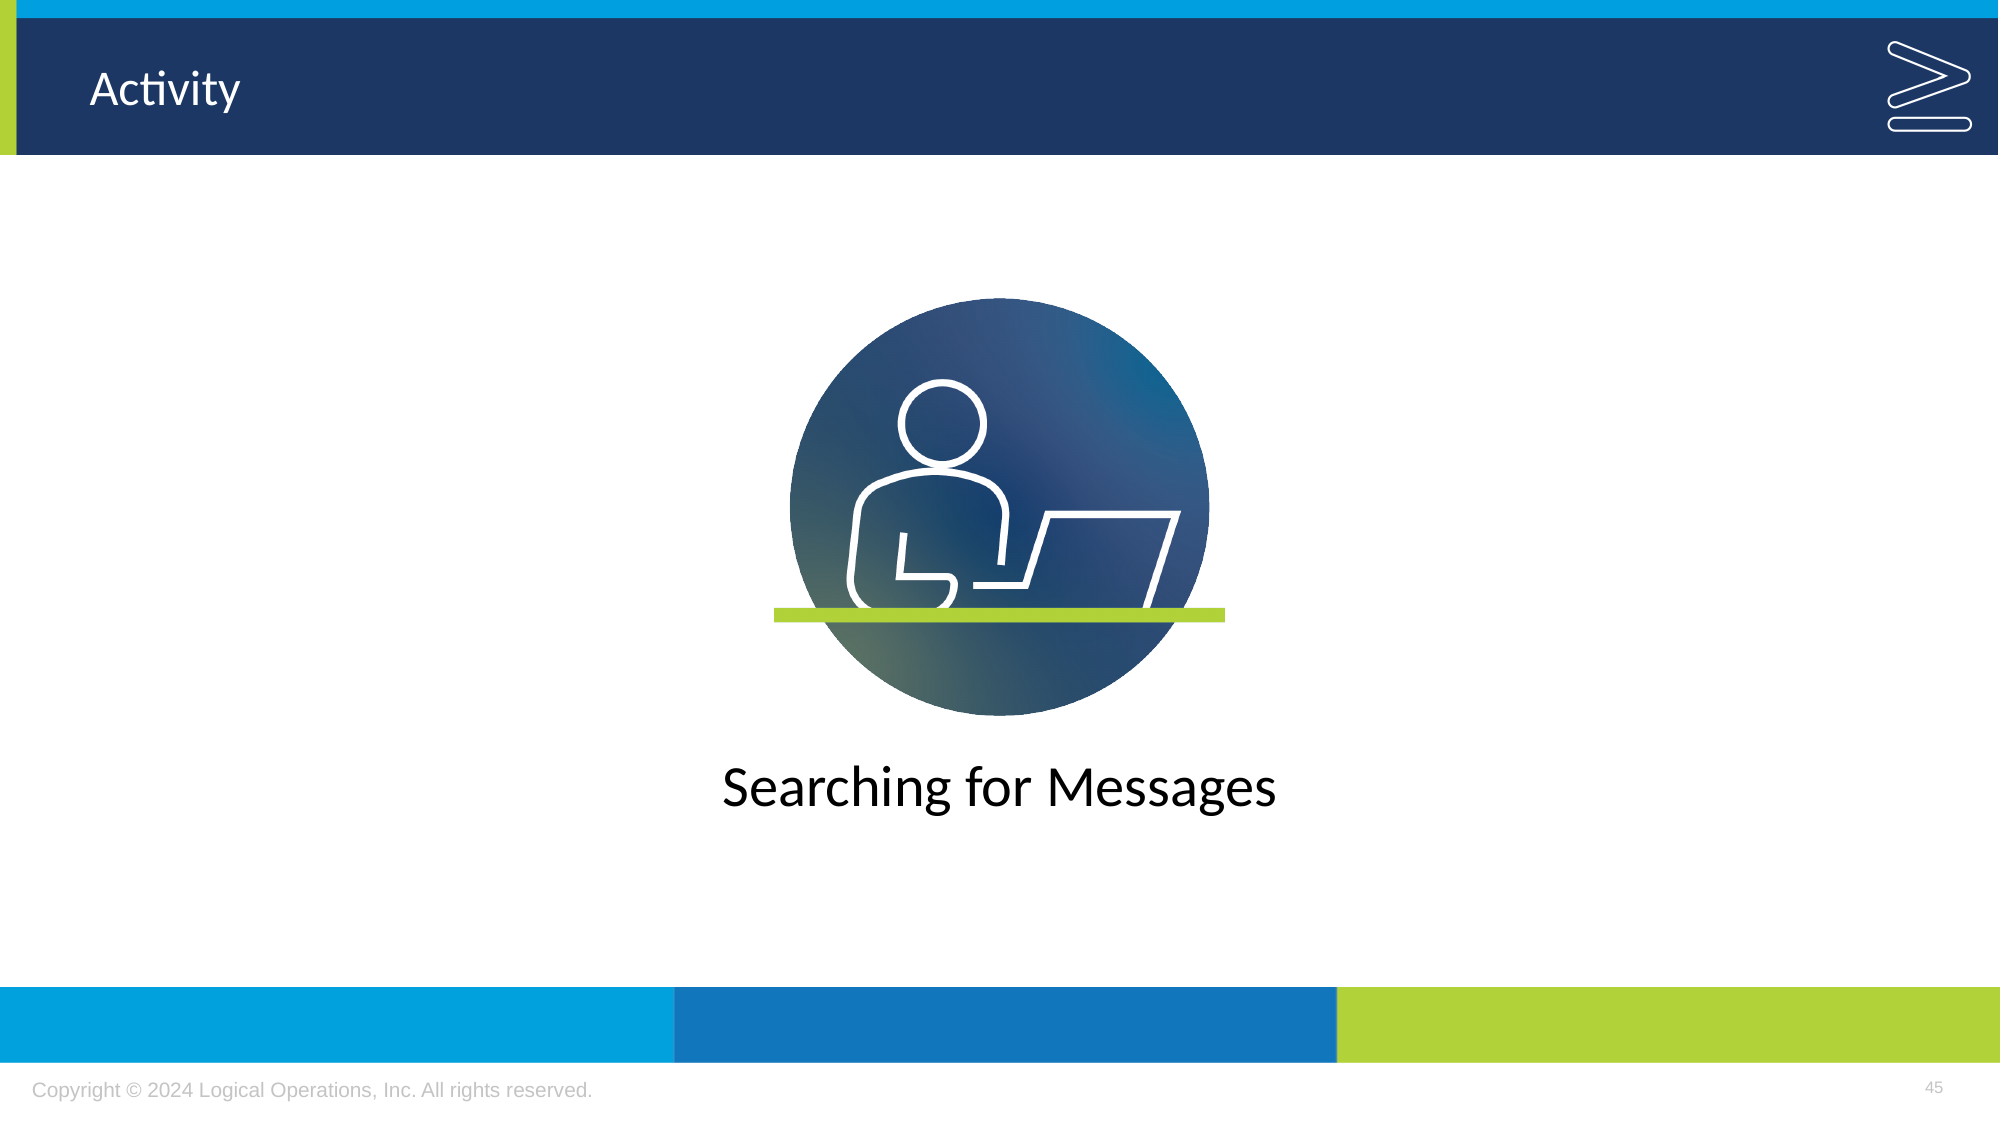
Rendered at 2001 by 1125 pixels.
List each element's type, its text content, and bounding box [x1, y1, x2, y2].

slide_number 45 [1491, 1057, 1959, 1118]
picture [774, 298, 1225, 716]
picture [0, 0, 1998, 155]
picture [674, 987, 2000, 1063]
list Searching for Messages [125, 740, 1875, 841]
